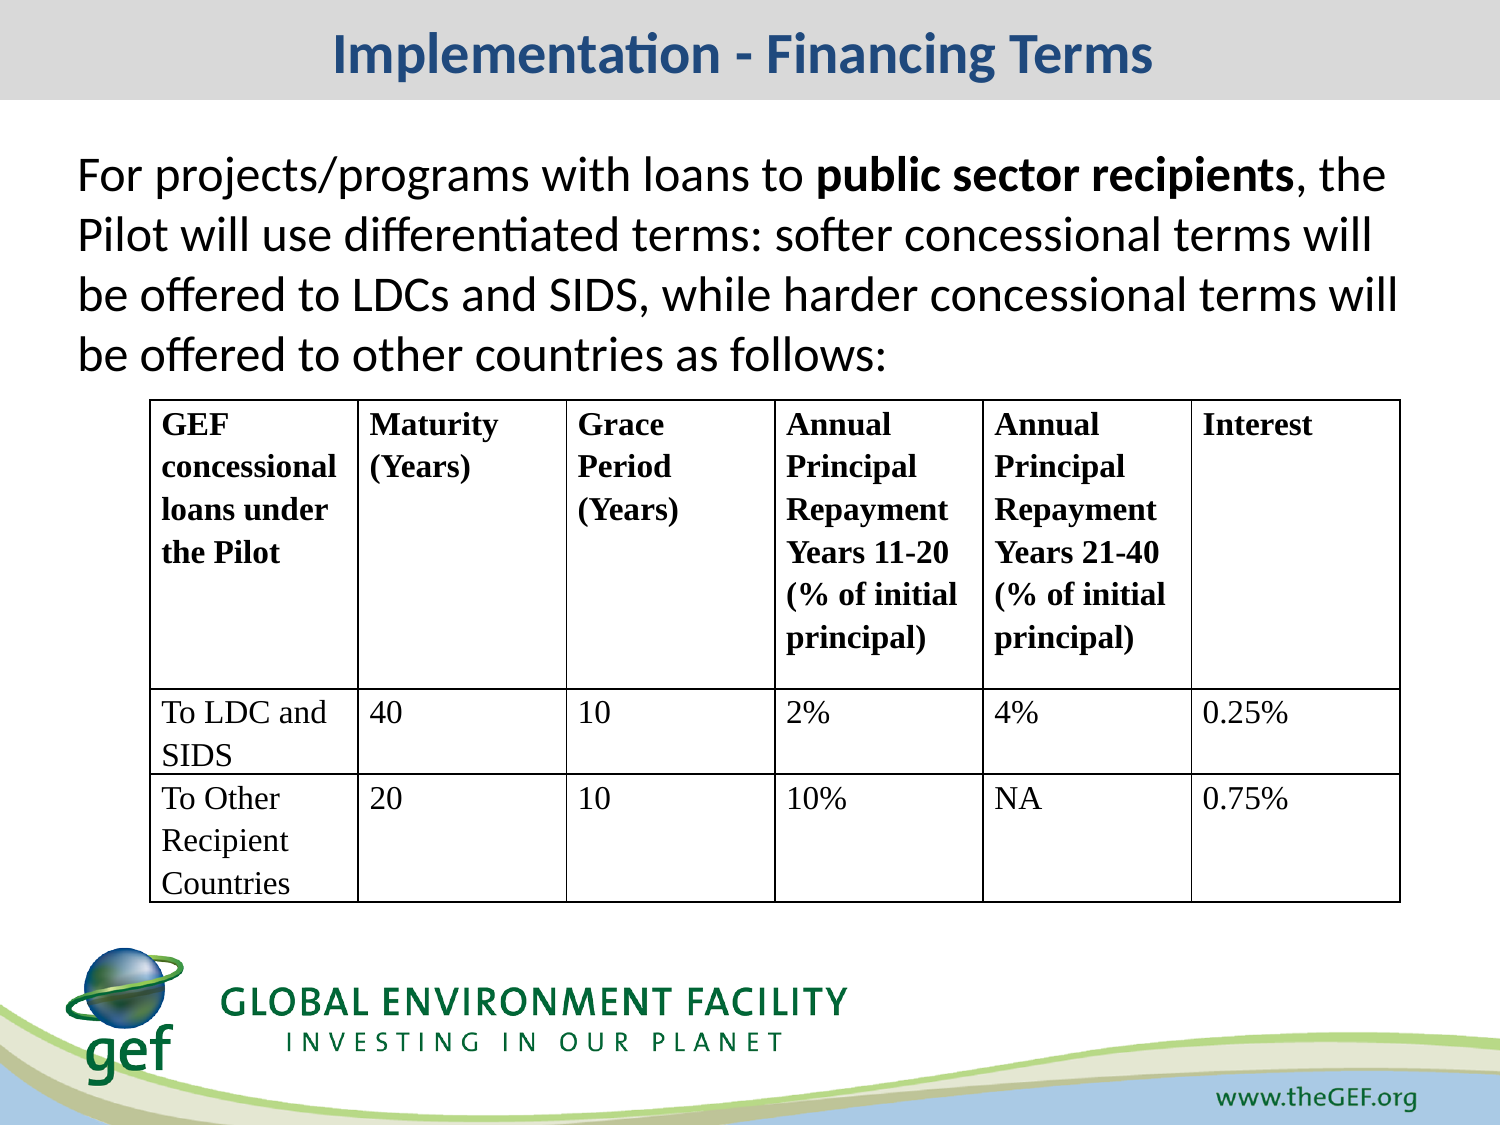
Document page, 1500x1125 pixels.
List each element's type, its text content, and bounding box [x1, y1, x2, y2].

table_cell 10 [567, 775, 774, 901]
table_cell 4% [984, 690, 1191, 773]
table_cell 10% [776, 775, 982, 901]
title Implementation - Financing Terms [0, 0, 1500, 101]
table_cell To LDC and SIDS [151, 690, 357, 773]
table_header Interest [1192, 401, 1399, 688]
table_header Maturity (Years) [359, 401, 566, 688]
table_cell To Other Recipient Countries [151, 775, 357, 901]
table_cell NA [984, 775, 1191, 901]
picture [0, 920, 1500, 1125]
table_header Annual Principal Repayment Years 11-20 (% of initial principal) [776, 401, 982, 688]
table_header Grace Period (Years) [567, 401, 774, 688]
table_header Annual Principal Repayment Years 21-40 (% of initial principal) [984, 401, 1191, 688]
table_header GEF concessional loans under the Pilot [151, 401, 357, 688]
table_cell 0.25% [1192, 690, 1399, 773]
text_box For projects/programs with loans to public sector recipients, the Pilot will use differentiated terms: softer concessional terms will be offered to LDCs and SIDS, while harder concessional terms will be offered to other countries as follows: [62, 133, 1438, 449]
table_cell 10 [567, 690, 774, 773]
table_cell 2% [776, 690, 982, 773]
table_cell 40 [359, 690, 566, 773]
table_cell 0.75% [1192, 775, 1399, 901]
table_cell 20 [359, 775, 566, 901]
